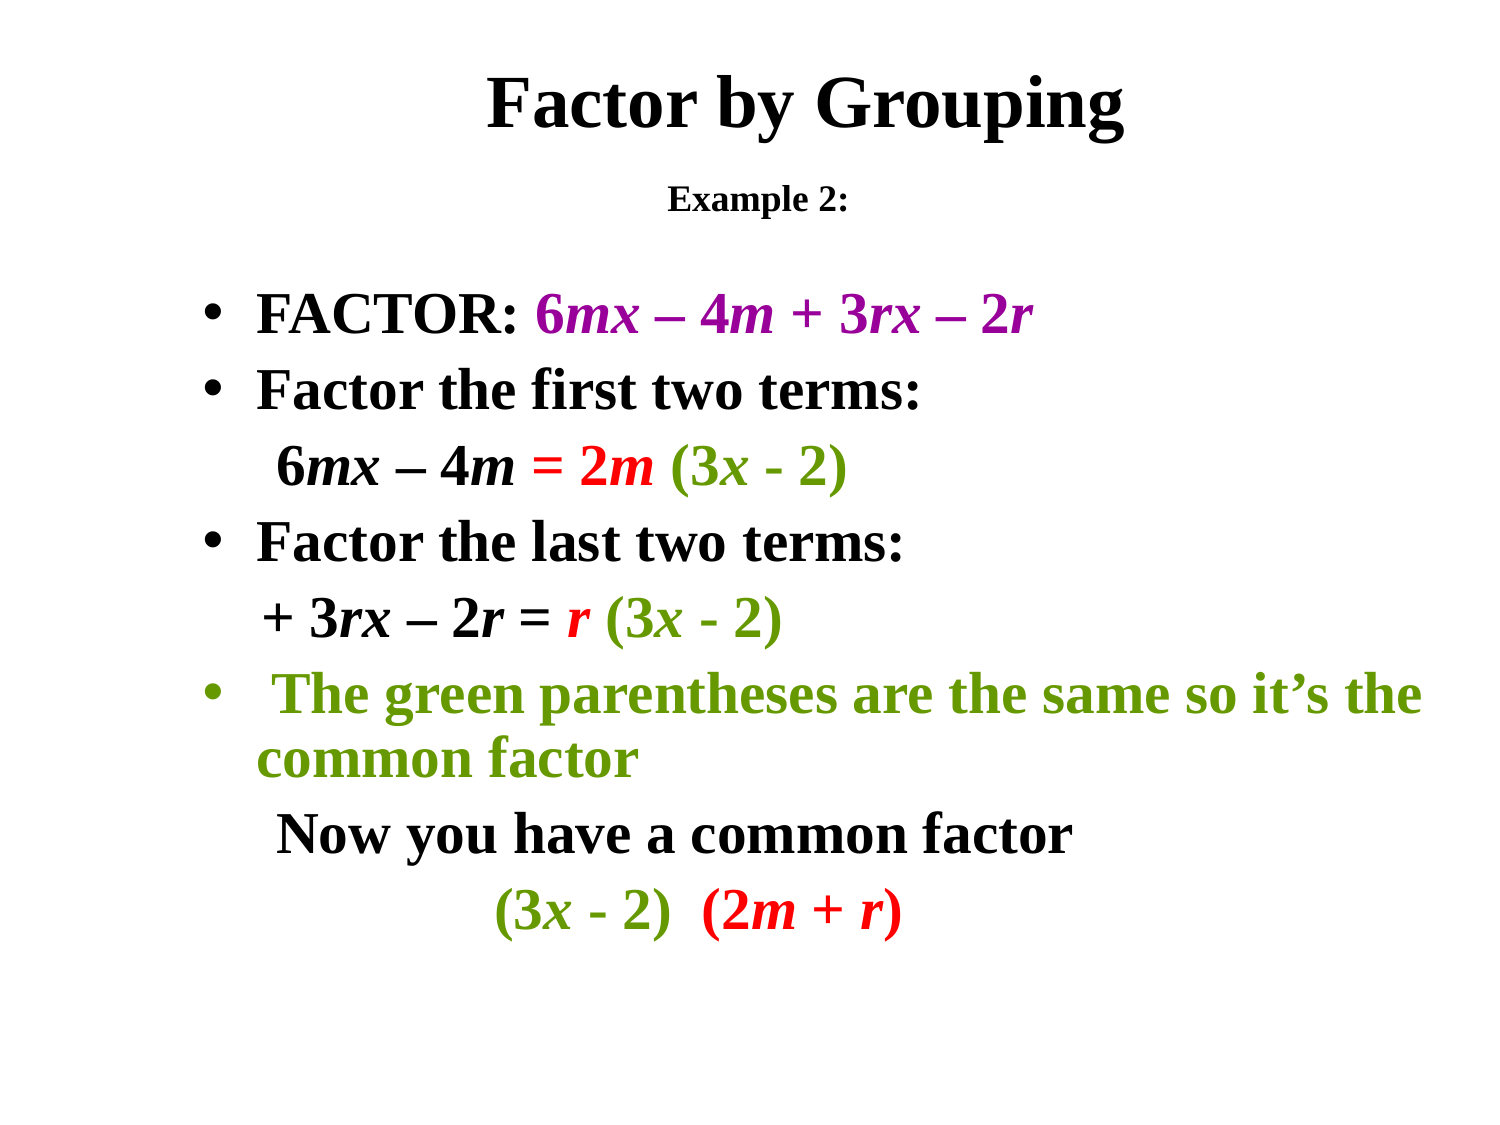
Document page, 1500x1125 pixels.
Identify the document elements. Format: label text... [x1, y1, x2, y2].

title Factor by Grouping Example 2: [75, 45, 1425, 233]
list FACTOR: 6mx – 4m + 3rx – 2r Factor the first two terms: 6mx – 4m = 2m (3x - 2) Factor the last two terms: + 3rx – 2r = r (3x - 2) The green parentheses are the same so it’s the common factor Now you have a common factor (3x - 2) (2m + r) [187, 275, 1463, 950]
